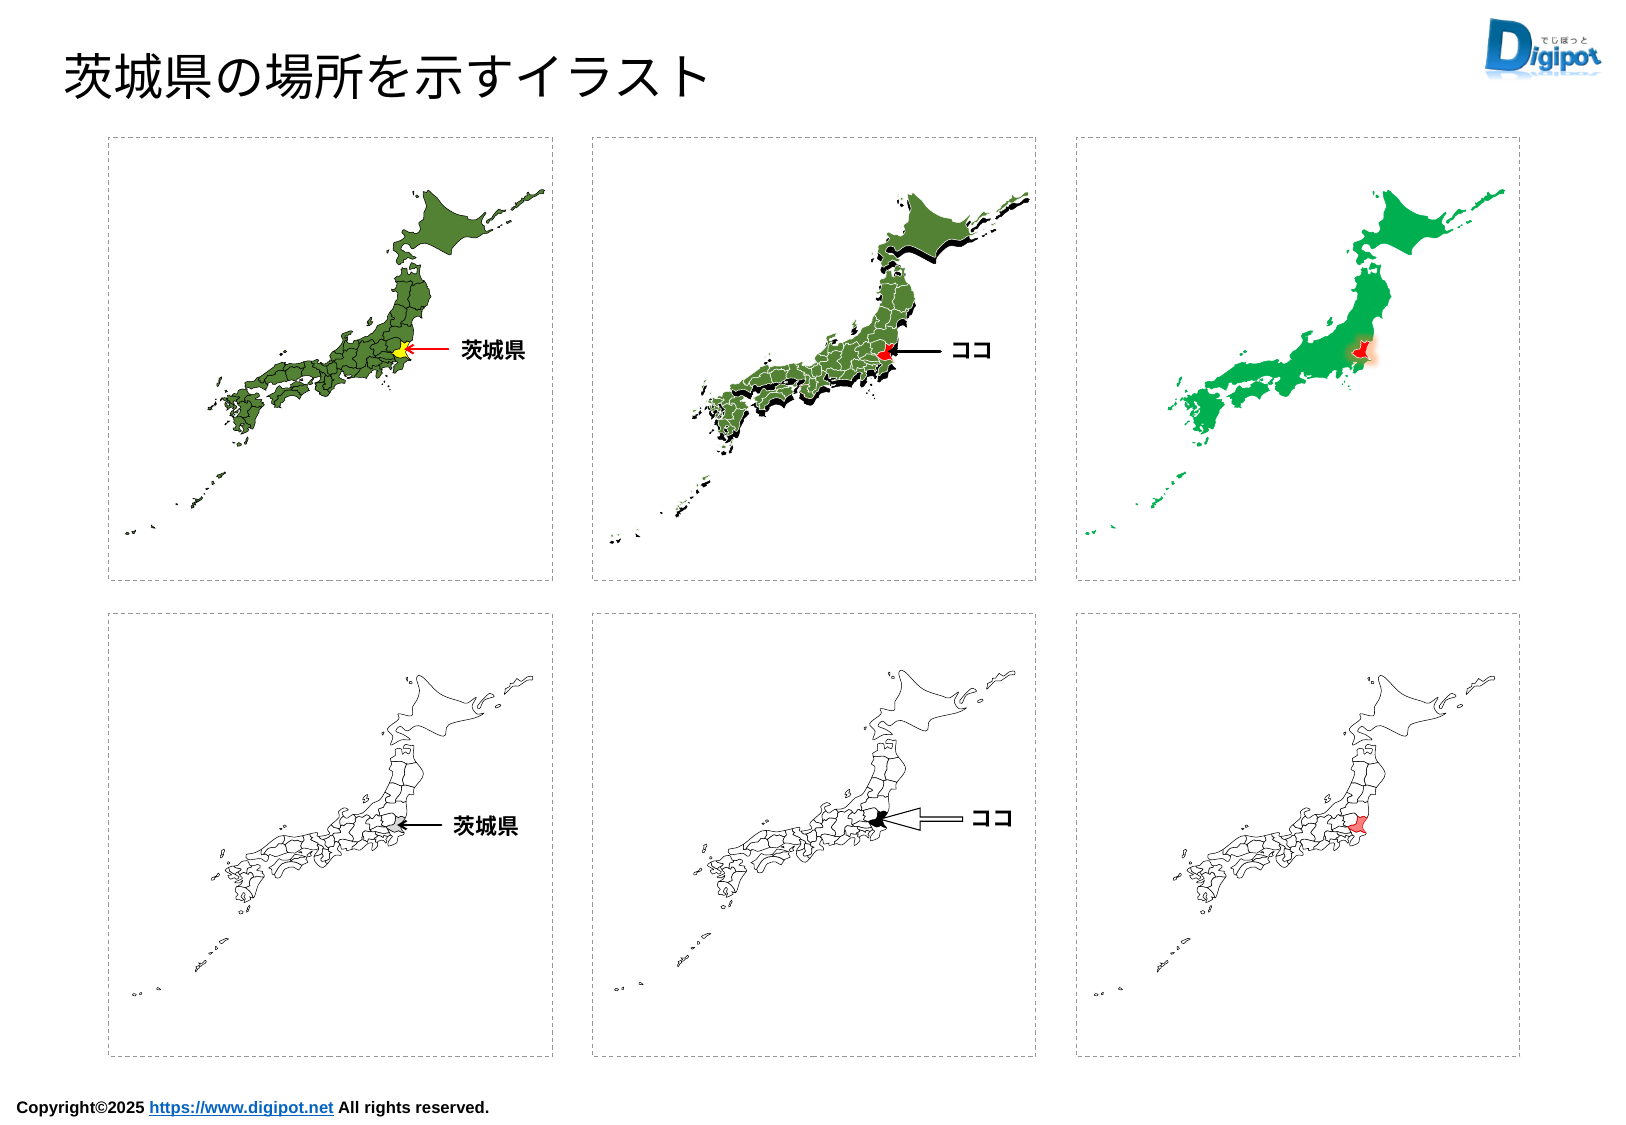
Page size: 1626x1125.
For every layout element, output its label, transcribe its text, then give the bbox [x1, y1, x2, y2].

picture [1485, 18, 1602, 82]
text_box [1094, 675, 1495, 996]
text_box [609, 192, 1030, 544]
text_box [132, 675, 544, 996]
text_box 茨城県の場所を示すイラスト [49, 38, 728, 113]
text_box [614, 670, 1037, 991]
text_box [125, 189, 551, 535]
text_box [1085, 189, 1505, 535]
